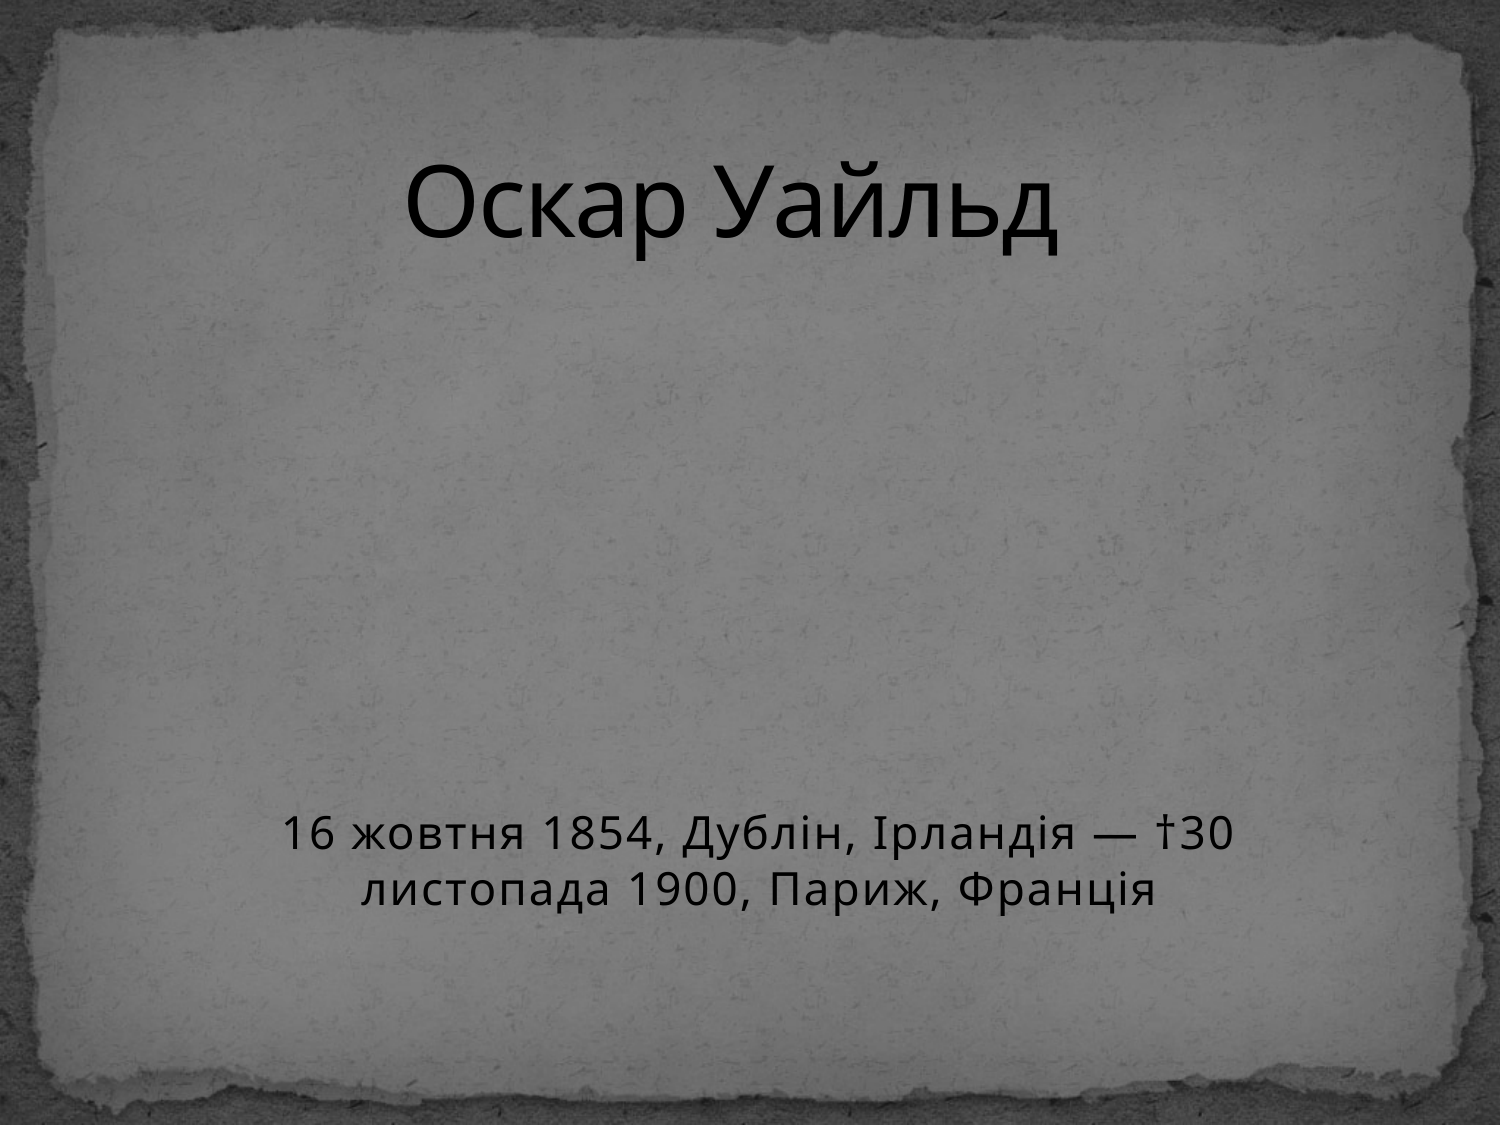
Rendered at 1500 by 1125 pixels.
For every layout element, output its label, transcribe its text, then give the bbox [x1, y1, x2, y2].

subtitle 16 жовтня 1854, Дублін, Ірландія — †30 листопада 1900, Париж, Франція [234, 796, 1285, 1085]
title Оскар Уайльд [93, 23, 1369, 265]
